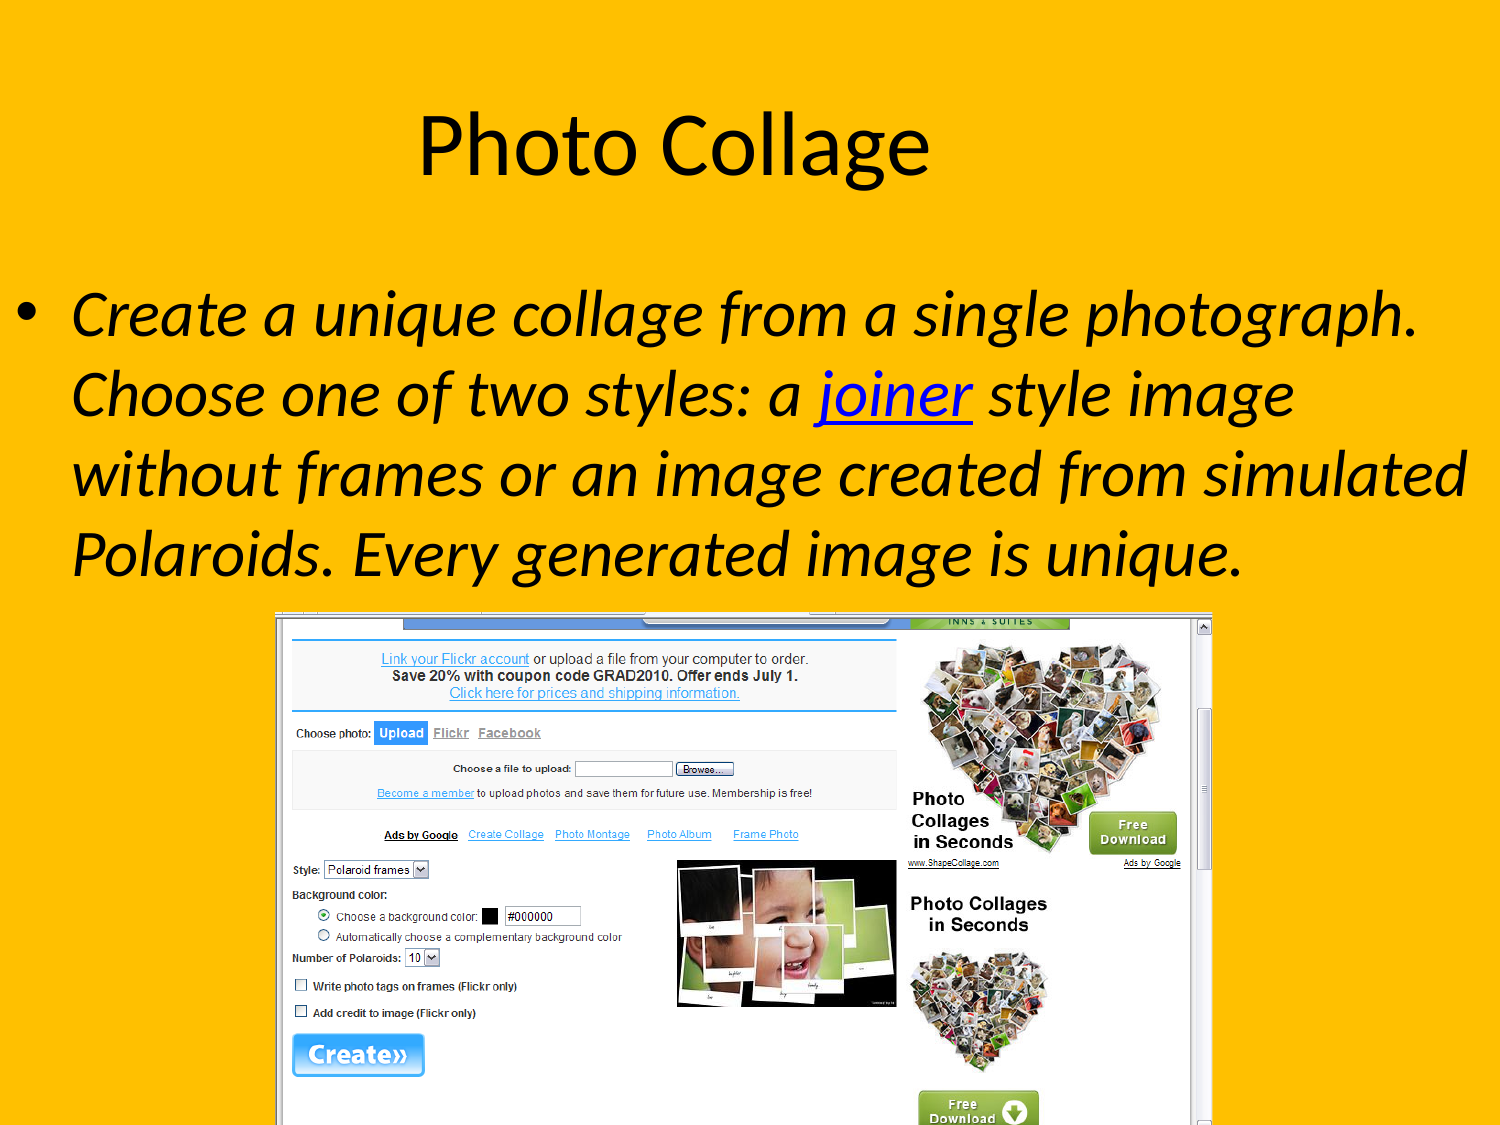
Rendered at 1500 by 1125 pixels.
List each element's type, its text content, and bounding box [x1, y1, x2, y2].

title Photo Collage [0, 45, 1350, 233]
list Create a unique collage from a single photograph. Choose one of two styles: a joiner style image without frames or an image created from simulated Polaroids. Every generated image is unique. [0, 262, 1500, 638]
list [274, 611, 1213, 1125]
